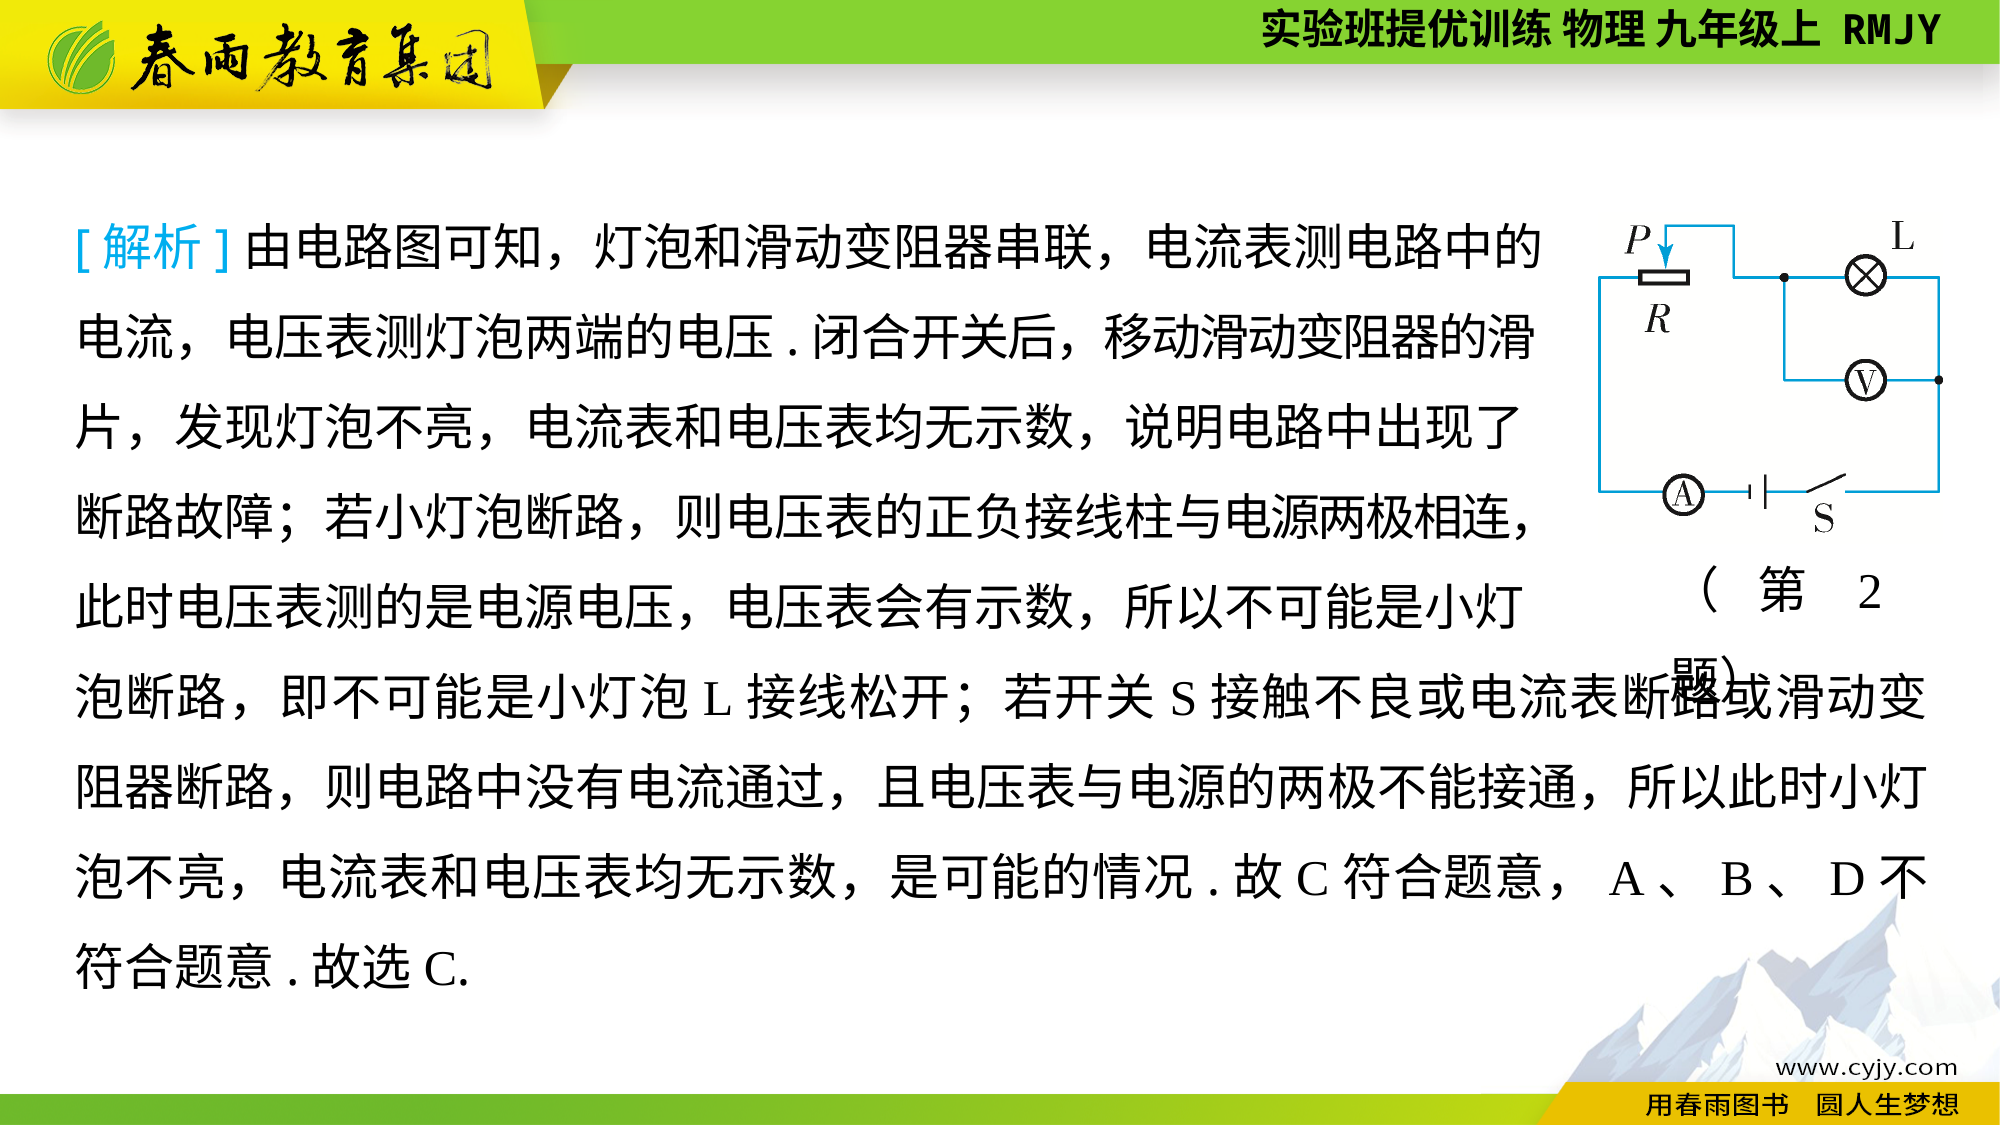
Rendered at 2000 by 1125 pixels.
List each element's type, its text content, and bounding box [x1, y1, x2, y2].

picture [0, 0, 2000, 1125]
list [解析]由电路图可知，灯泡和滑动变阻器串联，电流表测电路中的 电流，电压表测灯泡两端的电压.闭合开关后，移动滑动变阻器的滑 片，发现灯泡不亮，电流表和电压表均无示数，说明电路中出现了 断路故障；若小灯泡断路，则电压表的正负接线柱与电源两极相连， 此时电压表测的是电源电压，电压表会有示数，所以不可能是小灯 泡断路，即不可能是小灯泡L接线松开；若开关S接触不良或电流表断路或滑动变阻器断路，则电路中没有电流通过，且电压表与电源的两极不能接通，所以此时小灯泡不亮，电流表和电压表均无示数，是可能的情况.故C符合题意，A、B、D不符合题意.故选C. [59, 177, 1944, 1000]
text_box （第2题） [1654, 553, 1910, 627]
